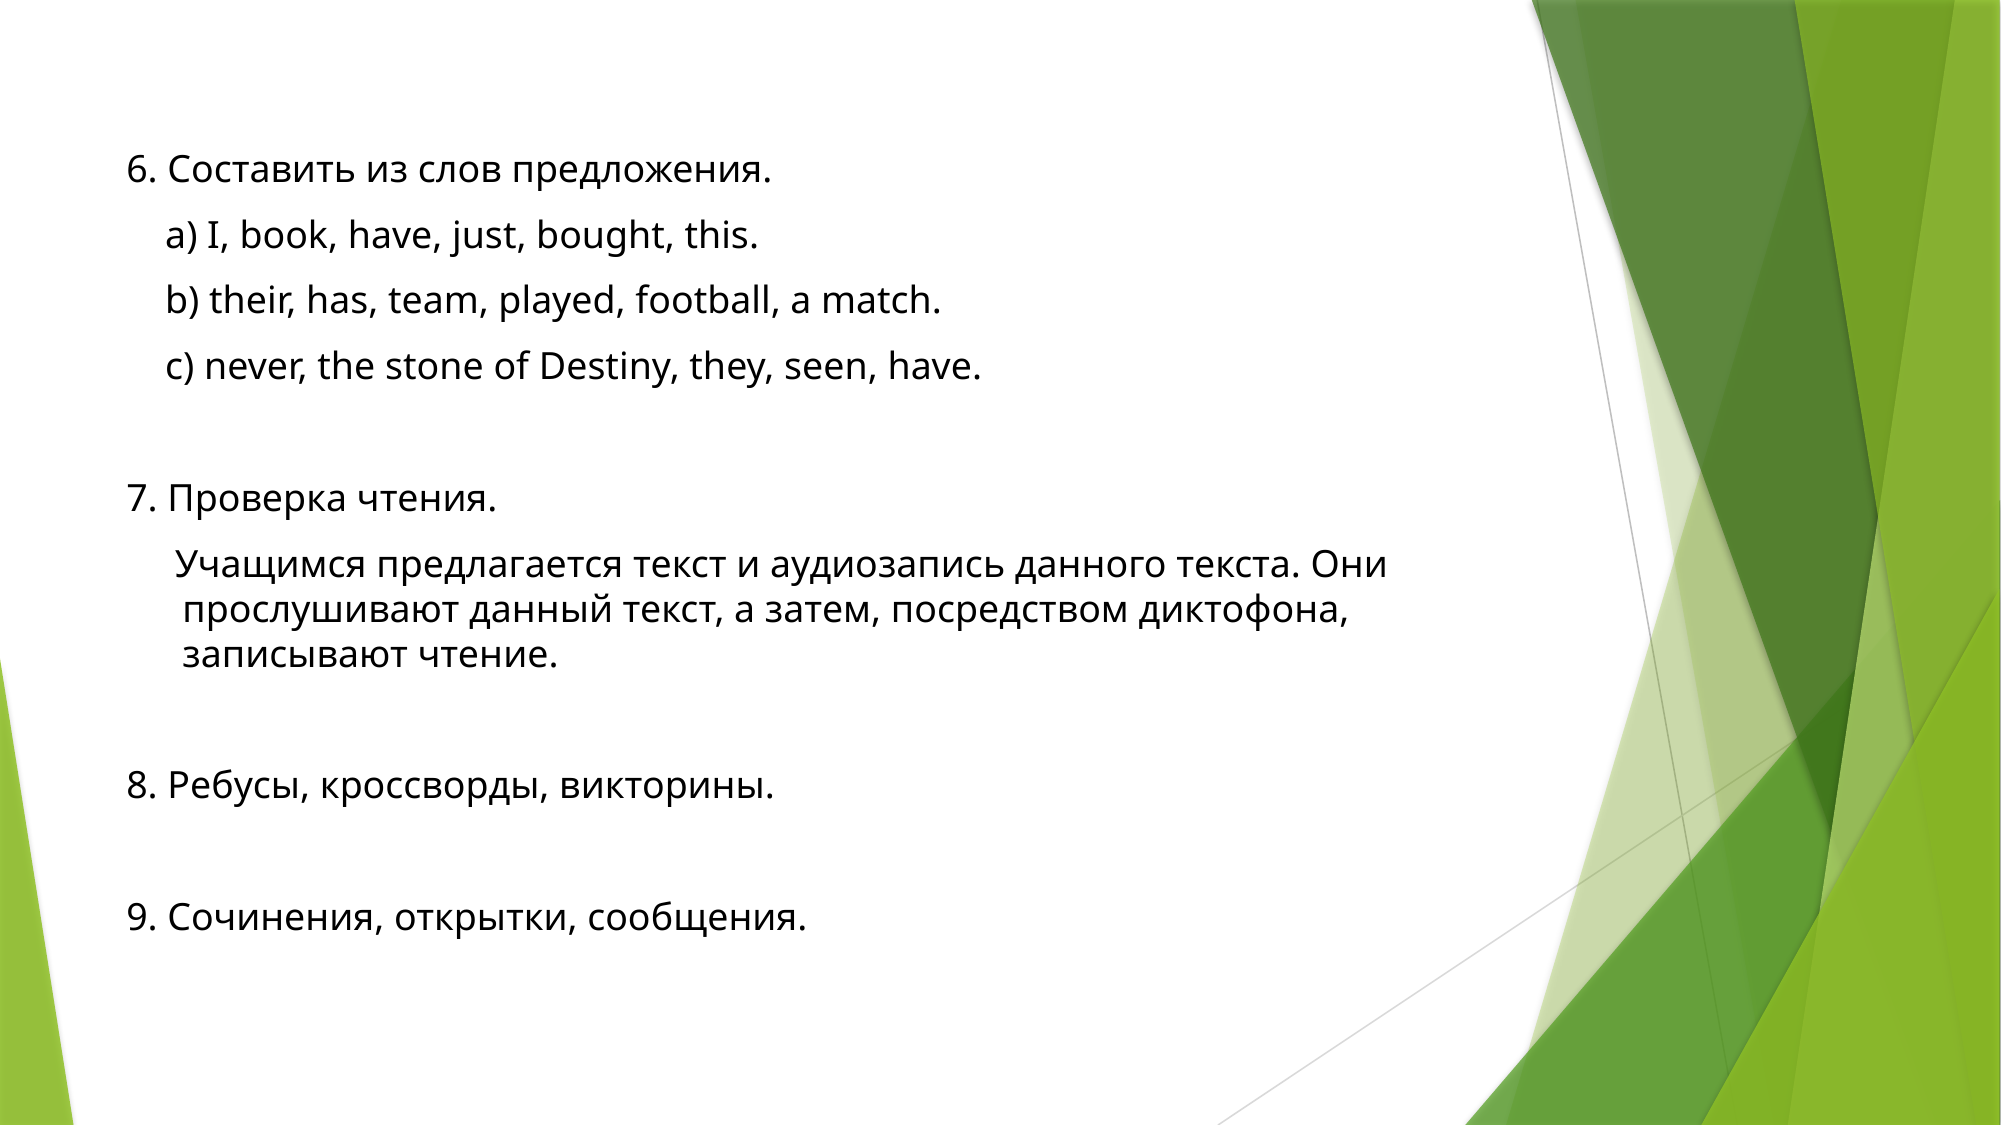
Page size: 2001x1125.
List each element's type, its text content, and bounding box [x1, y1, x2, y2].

list 6. Составить из слов предложения. a) I, book, have, just, bought, this. b) their, has, team, played, football, a match. c) never, the stone of Destiny, they, seen, have. 7. Проверка чтения. Учащимся предлагается текст и аудиозапись данного текста. Они прослушивают данный текст, а затем, посредством диктофона, записывают чтение. 8. Ребусы, кроссворды, викторины. 9. Сочинения, открытки, сообщения. [111, 137, 1522, 992]
